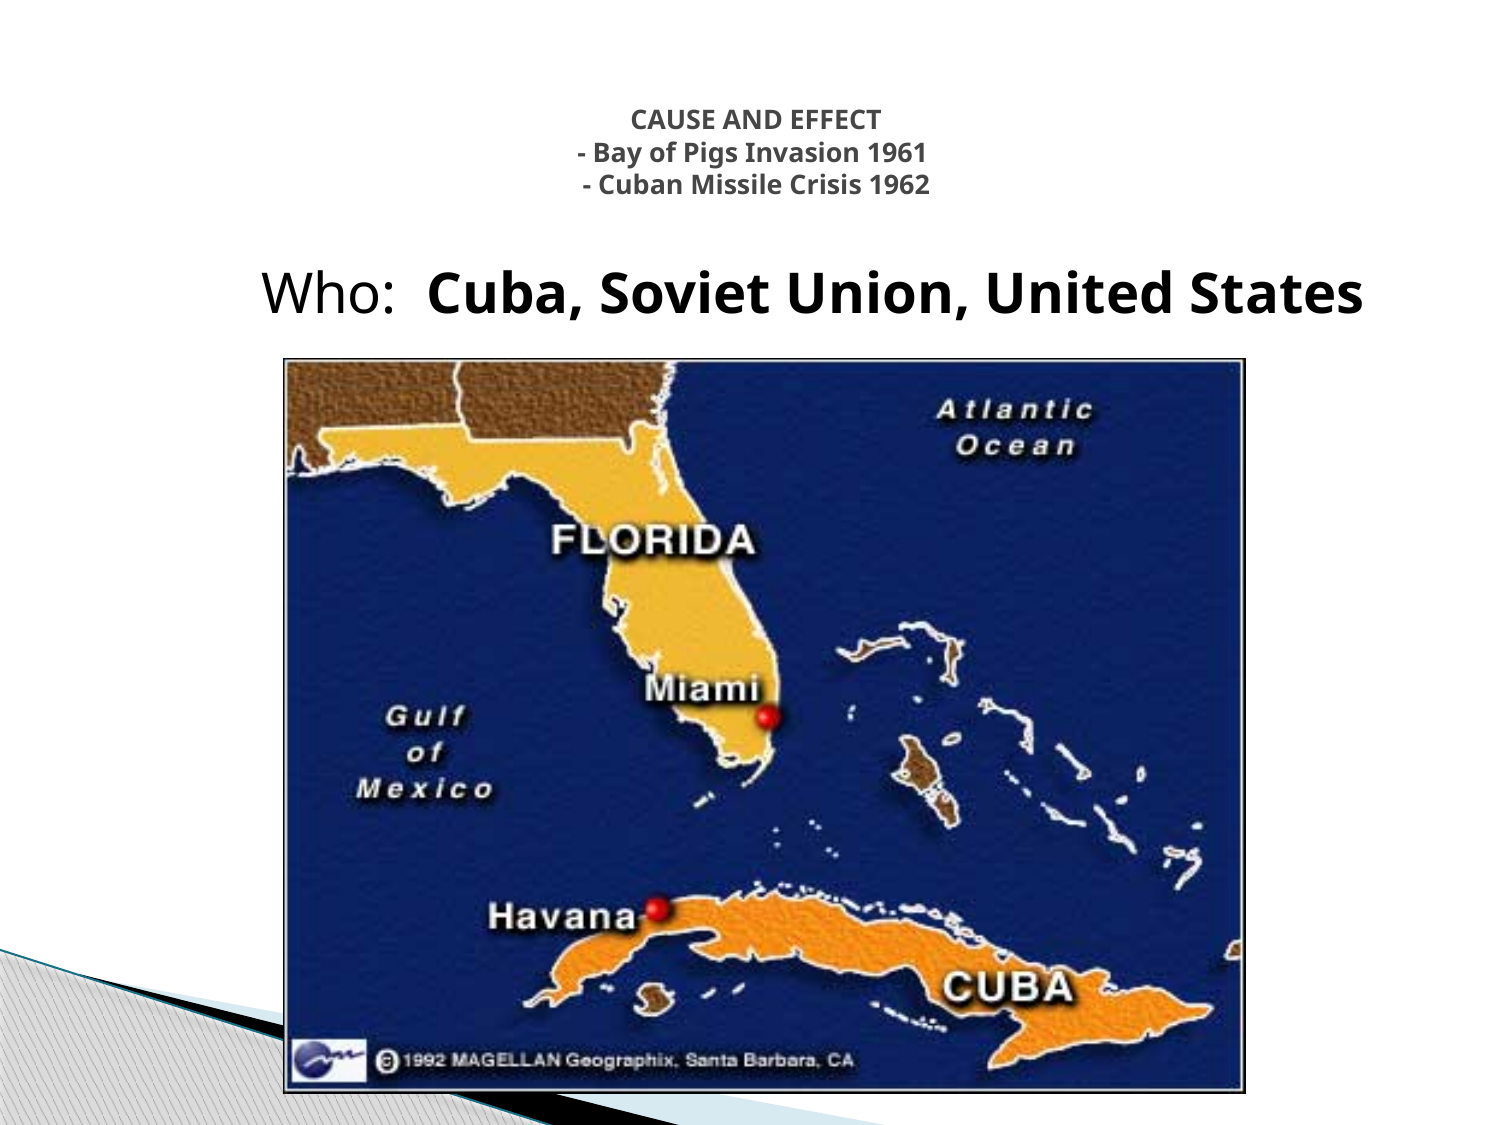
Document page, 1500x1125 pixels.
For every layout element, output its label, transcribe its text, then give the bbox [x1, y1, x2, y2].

picture [283, 358, 1247, 1094]
title CAUSE AND EFFECT - Bay of Pigs Invasion 1961 - Cuban Missile Crisis 1962 [187, 62, 1325, 241]
list Who: Cuba, Soviet Union, United States [125, 249, 1463, 925]
